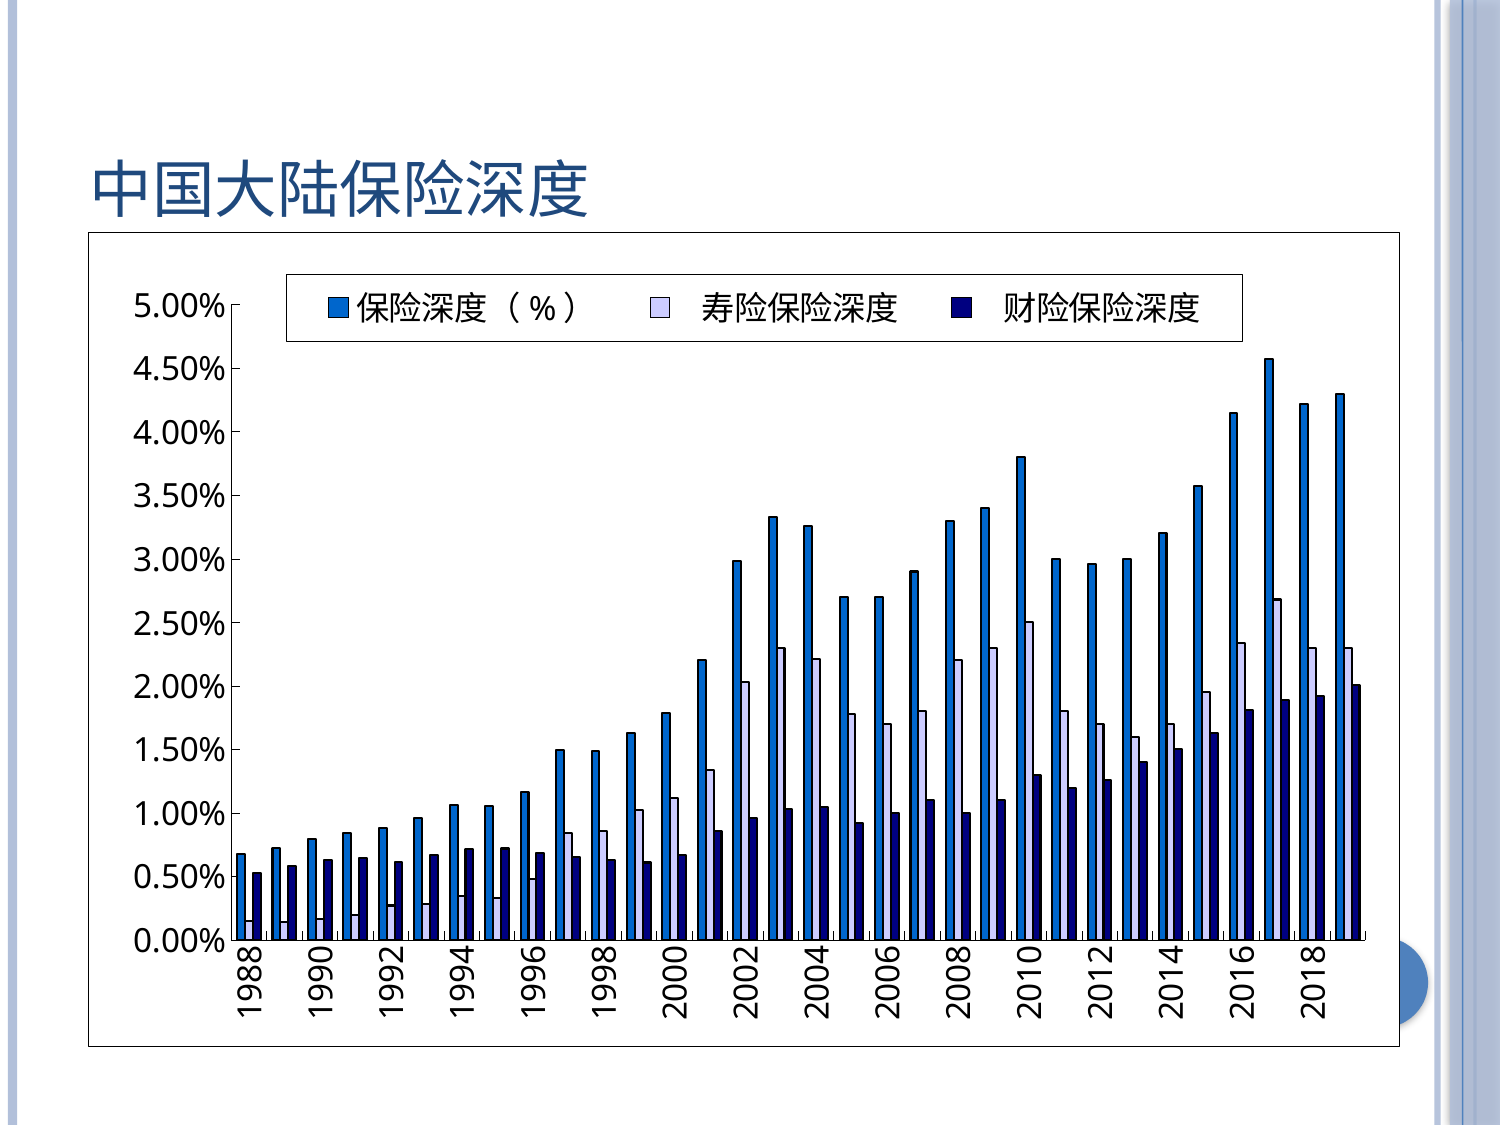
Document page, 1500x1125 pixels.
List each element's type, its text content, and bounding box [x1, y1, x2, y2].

title 中国大陆保险深度 [75, 45, 1300, 233]
chart [87, 231, 1401, 1048]
